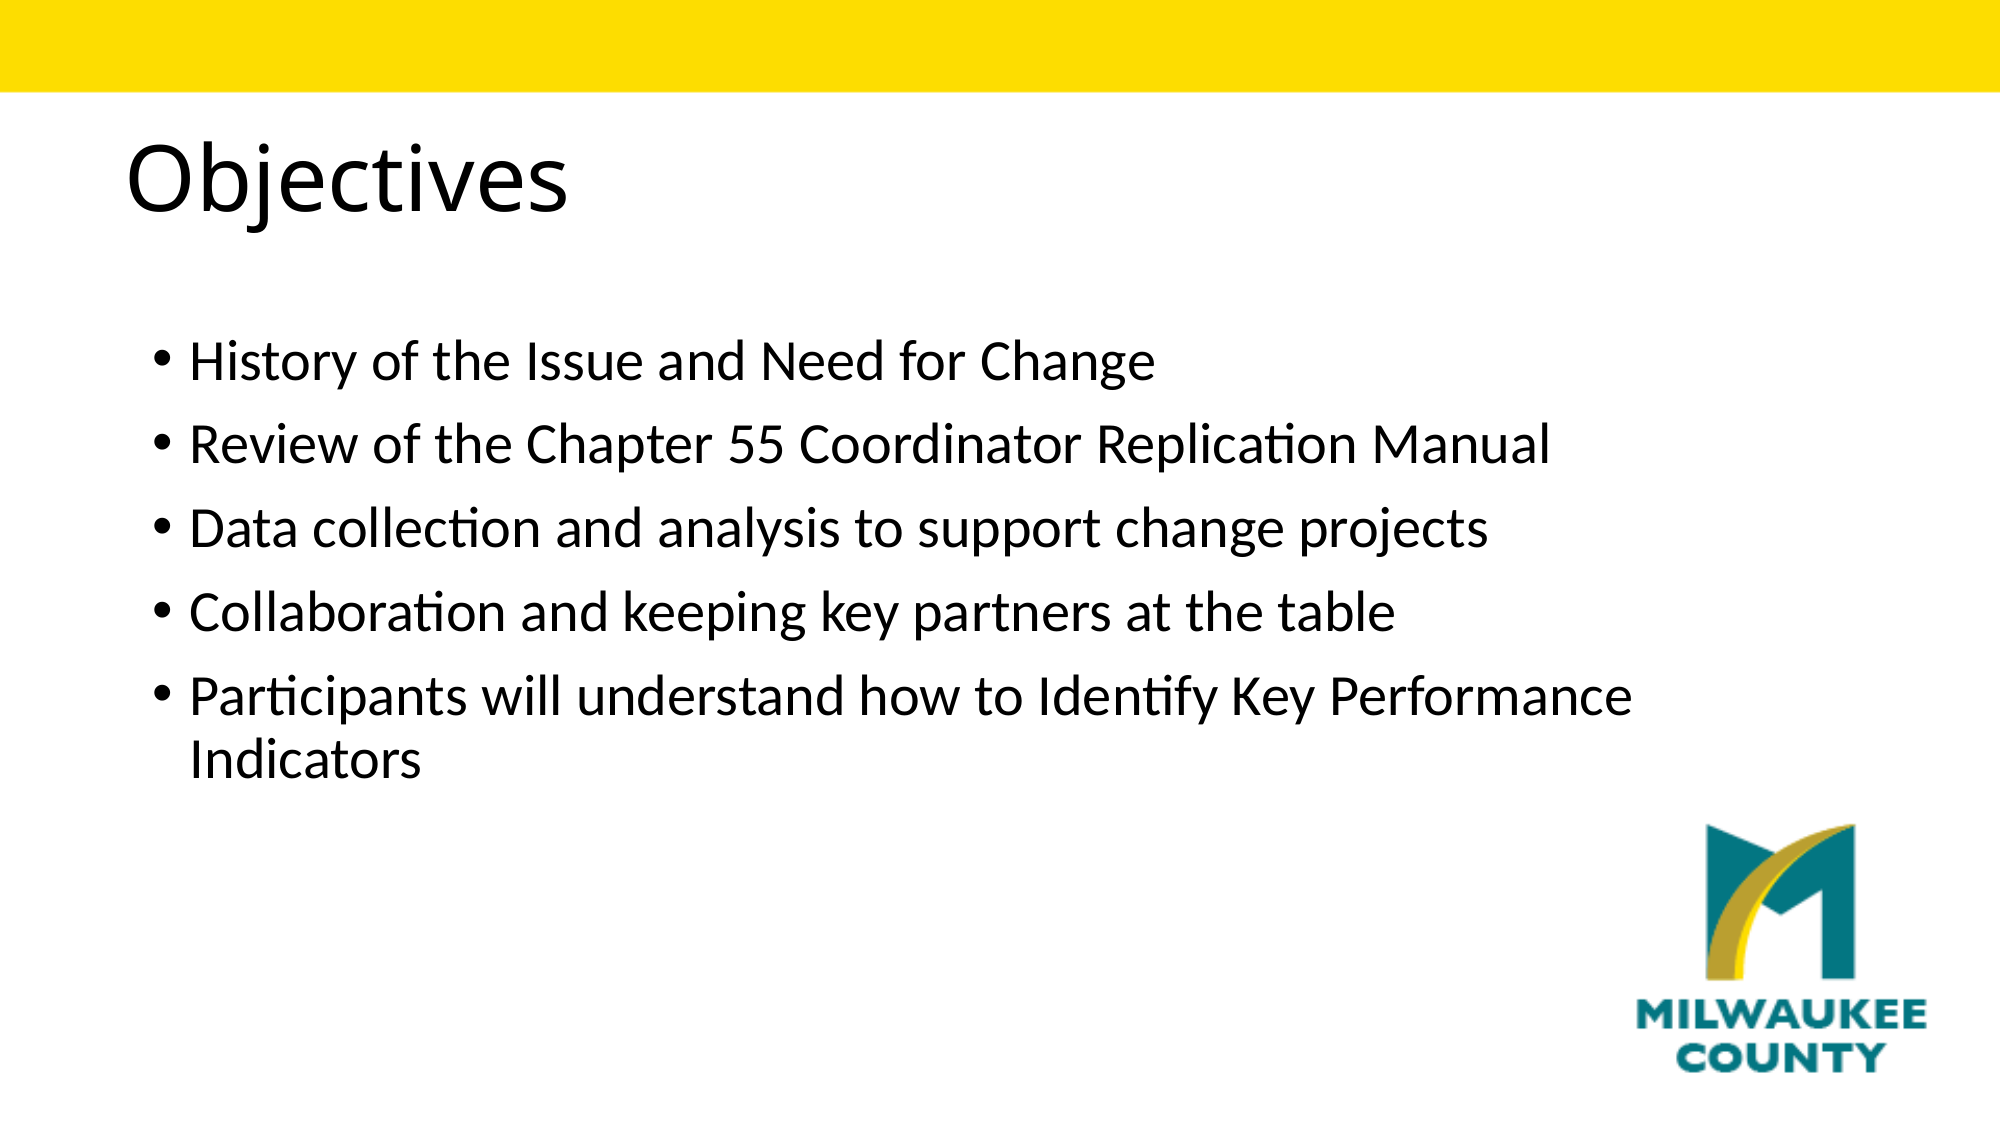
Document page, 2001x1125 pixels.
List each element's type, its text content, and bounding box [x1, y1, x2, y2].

list History of the Issue and Need for Change Review of the Chapter 55 Coordinator Replication Manual Data collection and analysis to support change projects Collaboration and keeping key partners at the table Participants will understand how to Identify Key Performance Indicators [137, 322, 1863, 1036]
text_box Objectives [109, 124, 1835, 252]
picture [0, 0, 2000, 1125]
